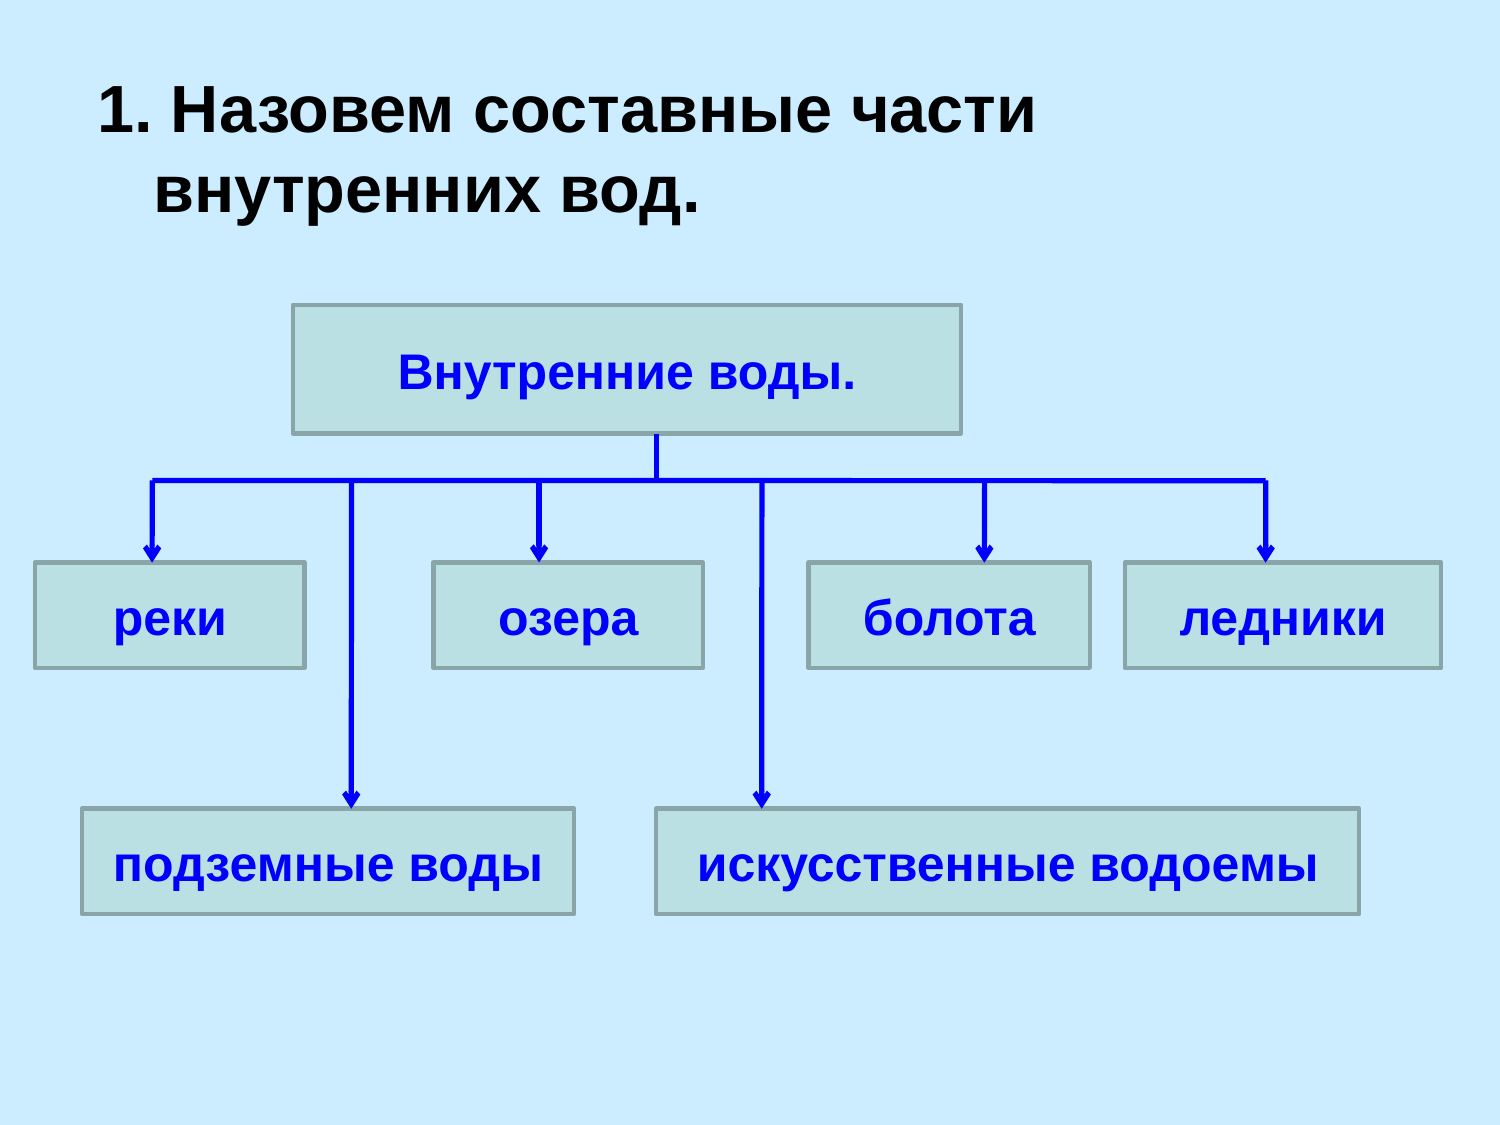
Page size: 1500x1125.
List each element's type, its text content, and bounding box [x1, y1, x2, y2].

text_box реки [33, 560, 307, 670]
text_box ледники [1123, 560, 1443, 670]
text_box подземные воды [80, 806, 576, 916]
text_box искусственные водоемы [654, 806, 1361, 916]
text_box Внутренние воды. [291, 303, 963, 436]
list 1. Назовем составные части внутренних вод. [81, 58, 1433, 277]
text_box болота [806, 560, 1092, 670]
text_box озера [431, 560, 705, 670]
